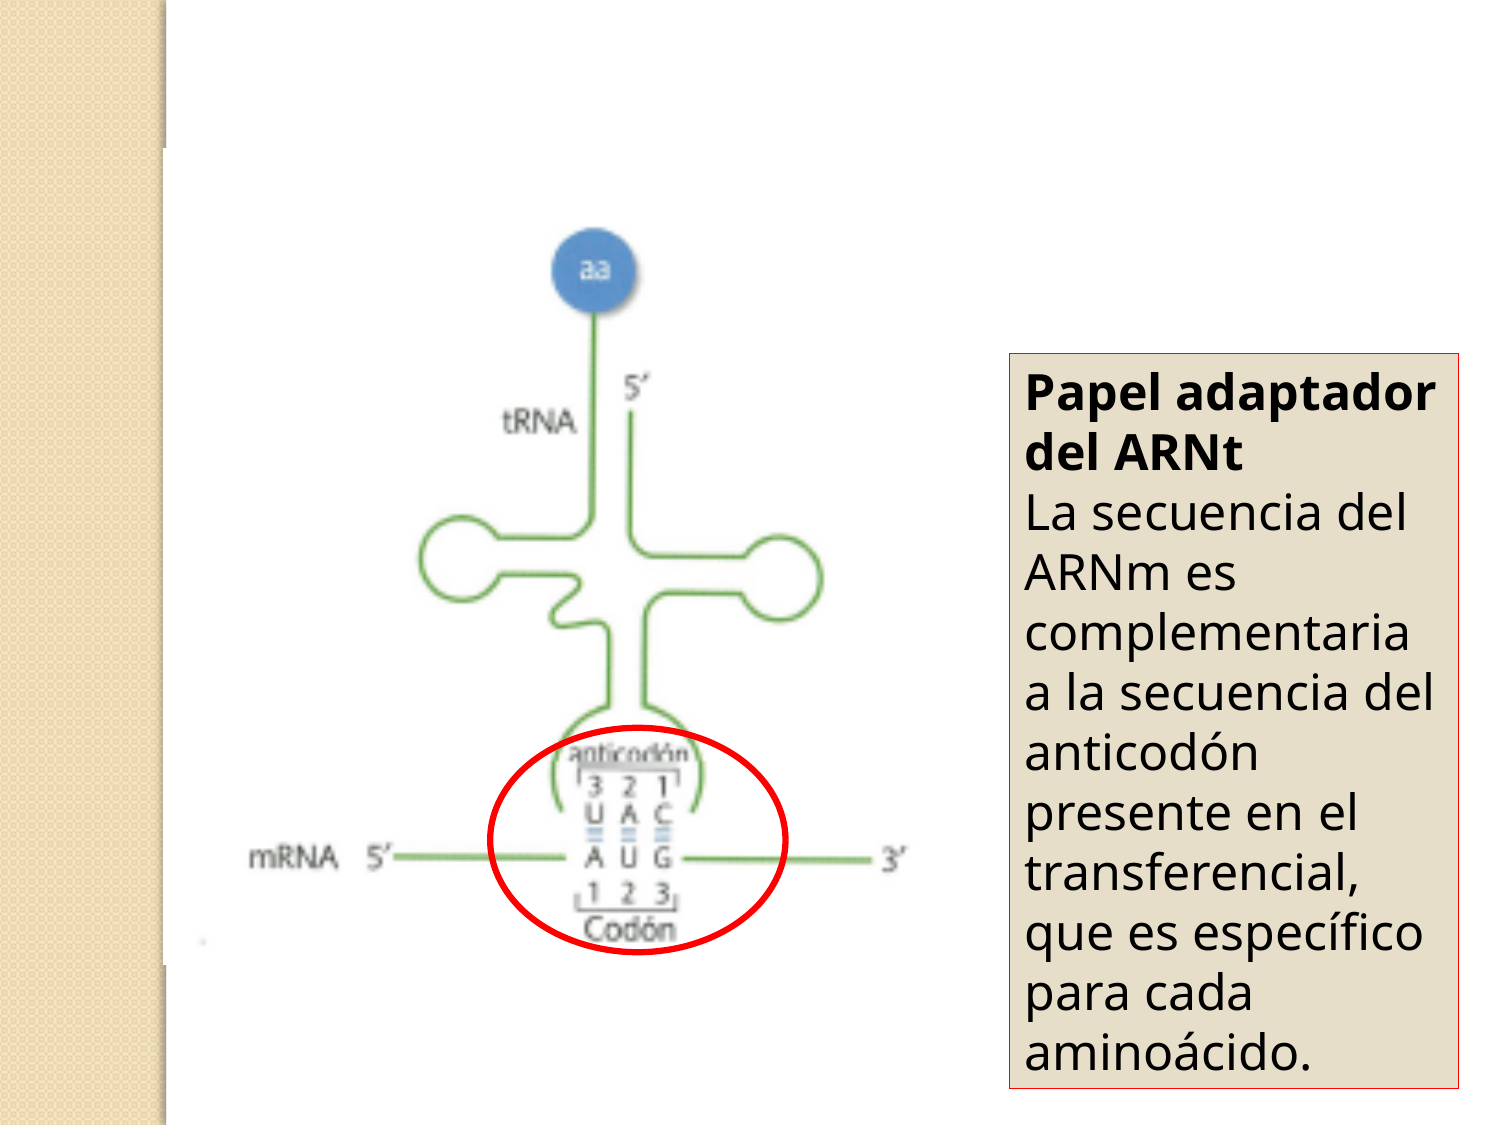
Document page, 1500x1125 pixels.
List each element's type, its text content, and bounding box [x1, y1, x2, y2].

picture [163, 148, 950, 965]
text_box Papel adaptador del ARNt La secuencia del ARNm es complementaria a la secuencia del anticodón presente en el transferencial, que es específico para cada aminoácido. [1009, 353, 1459, 1089]
